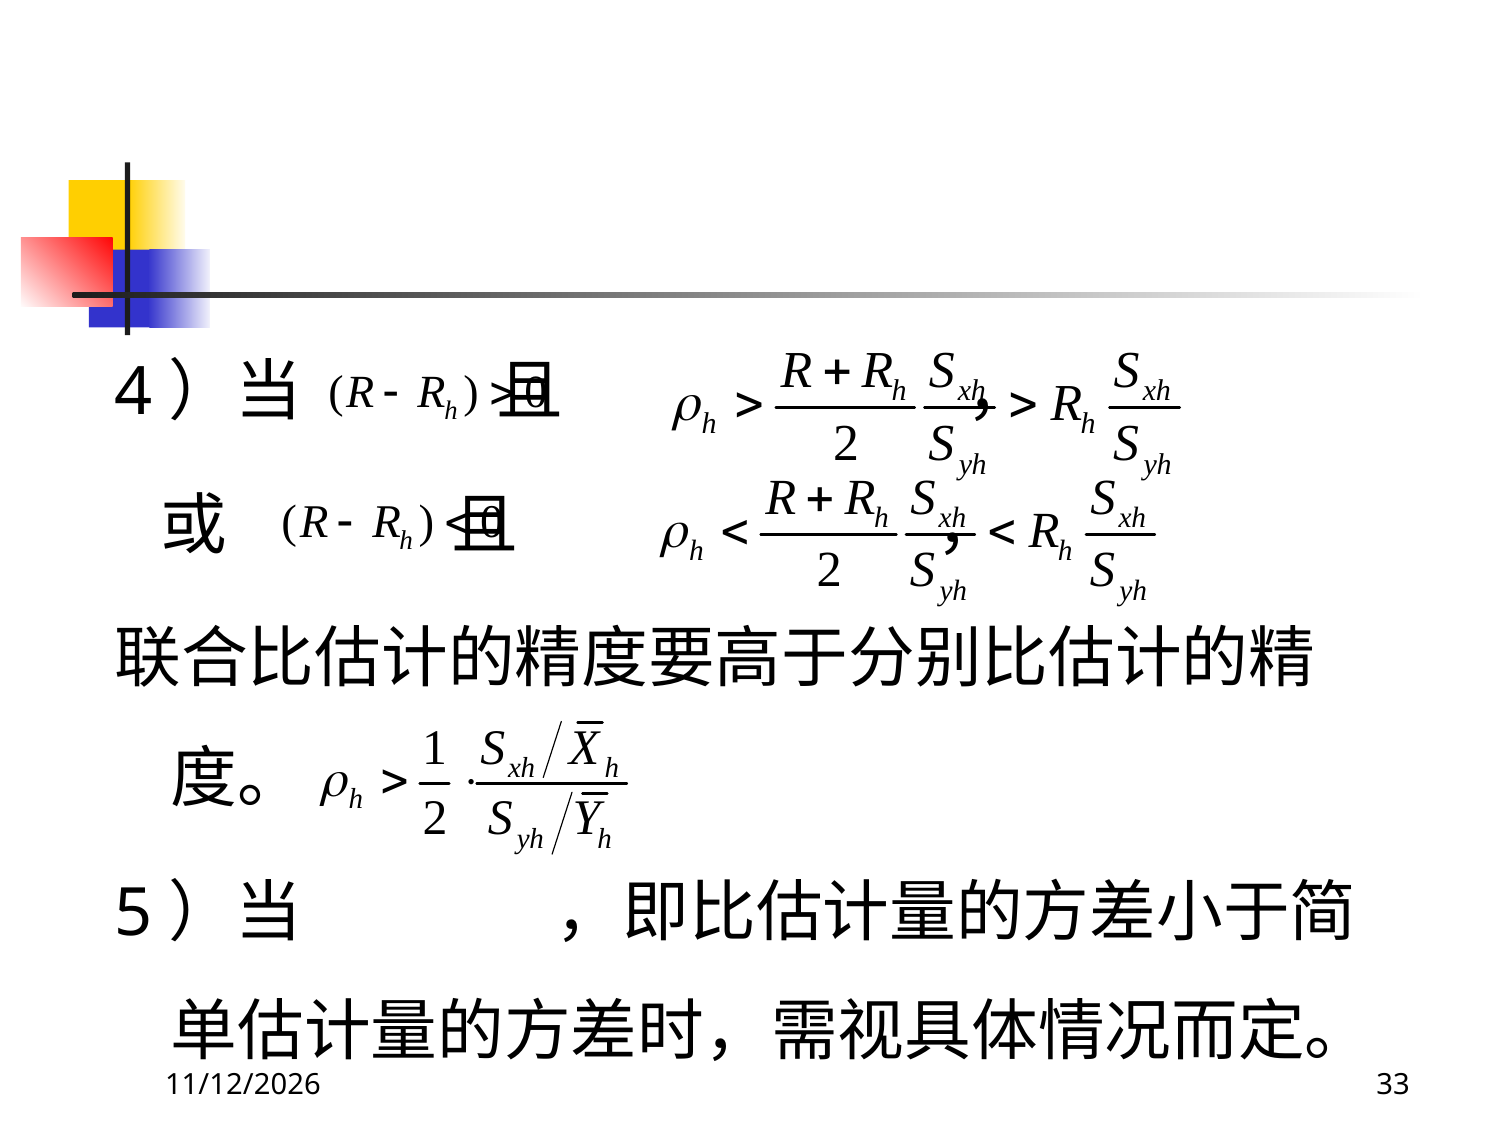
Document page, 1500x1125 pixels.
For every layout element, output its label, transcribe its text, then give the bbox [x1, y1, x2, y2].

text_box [321, 361, 557, 431]
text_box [661, 337, 1190, 490]
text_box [274, 490, 510, 561]
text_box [649, 466, 1166, 616]
list 4）当 且 ， 或 且 ， 联合比估计的精度要高于分别比估计的精度。 5）当 ，即比估计量的方差小于简单估计量的方差时，需视具体情况而定。 [99, 340, 1424, 1017]
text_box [309, 712, 639, 863]
slide_number 33 [1112, 1037, 1426, 1113]
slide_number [149, 1037, 463, 1113]
